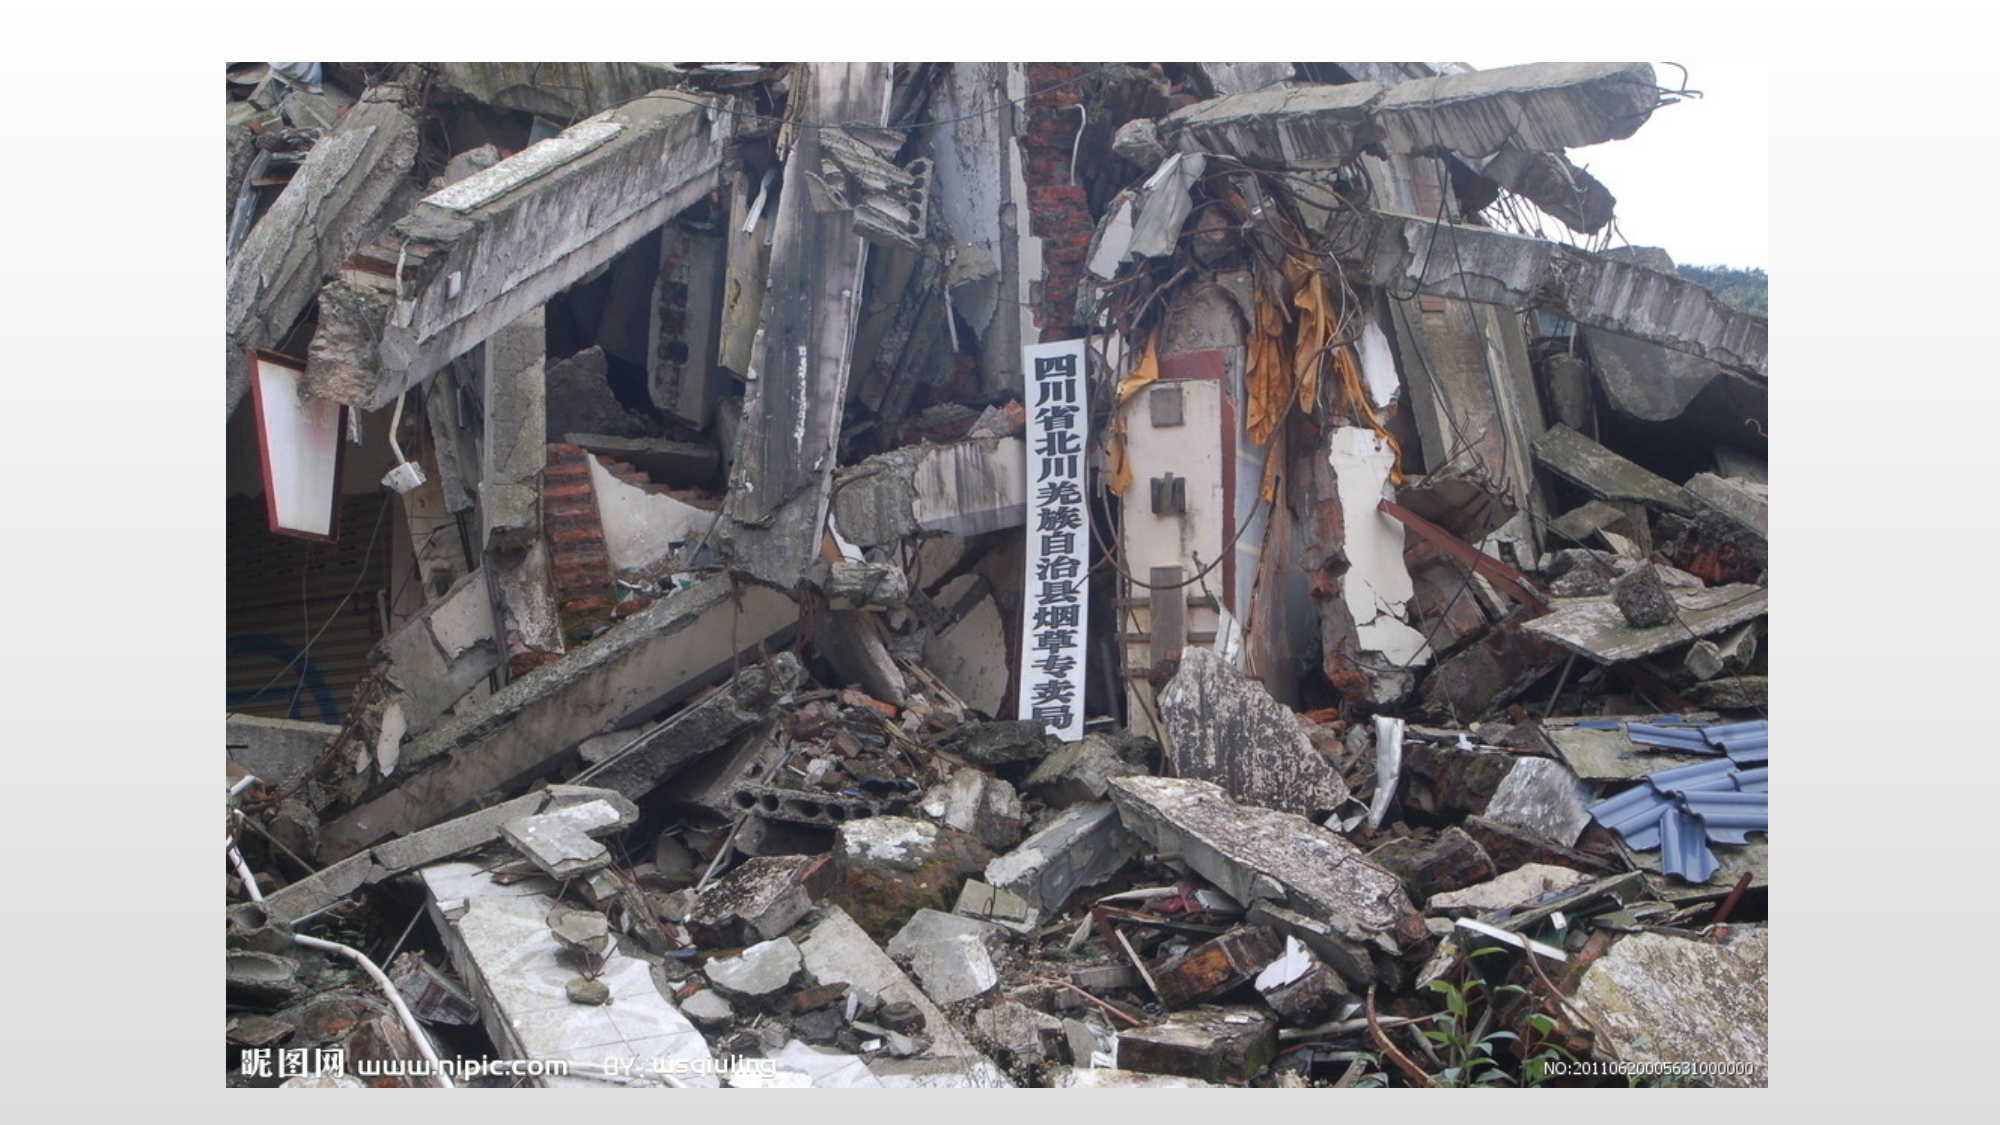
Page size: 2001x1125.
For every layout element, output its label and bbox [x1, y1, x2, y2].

list [226, 62, 1768, 1089]
